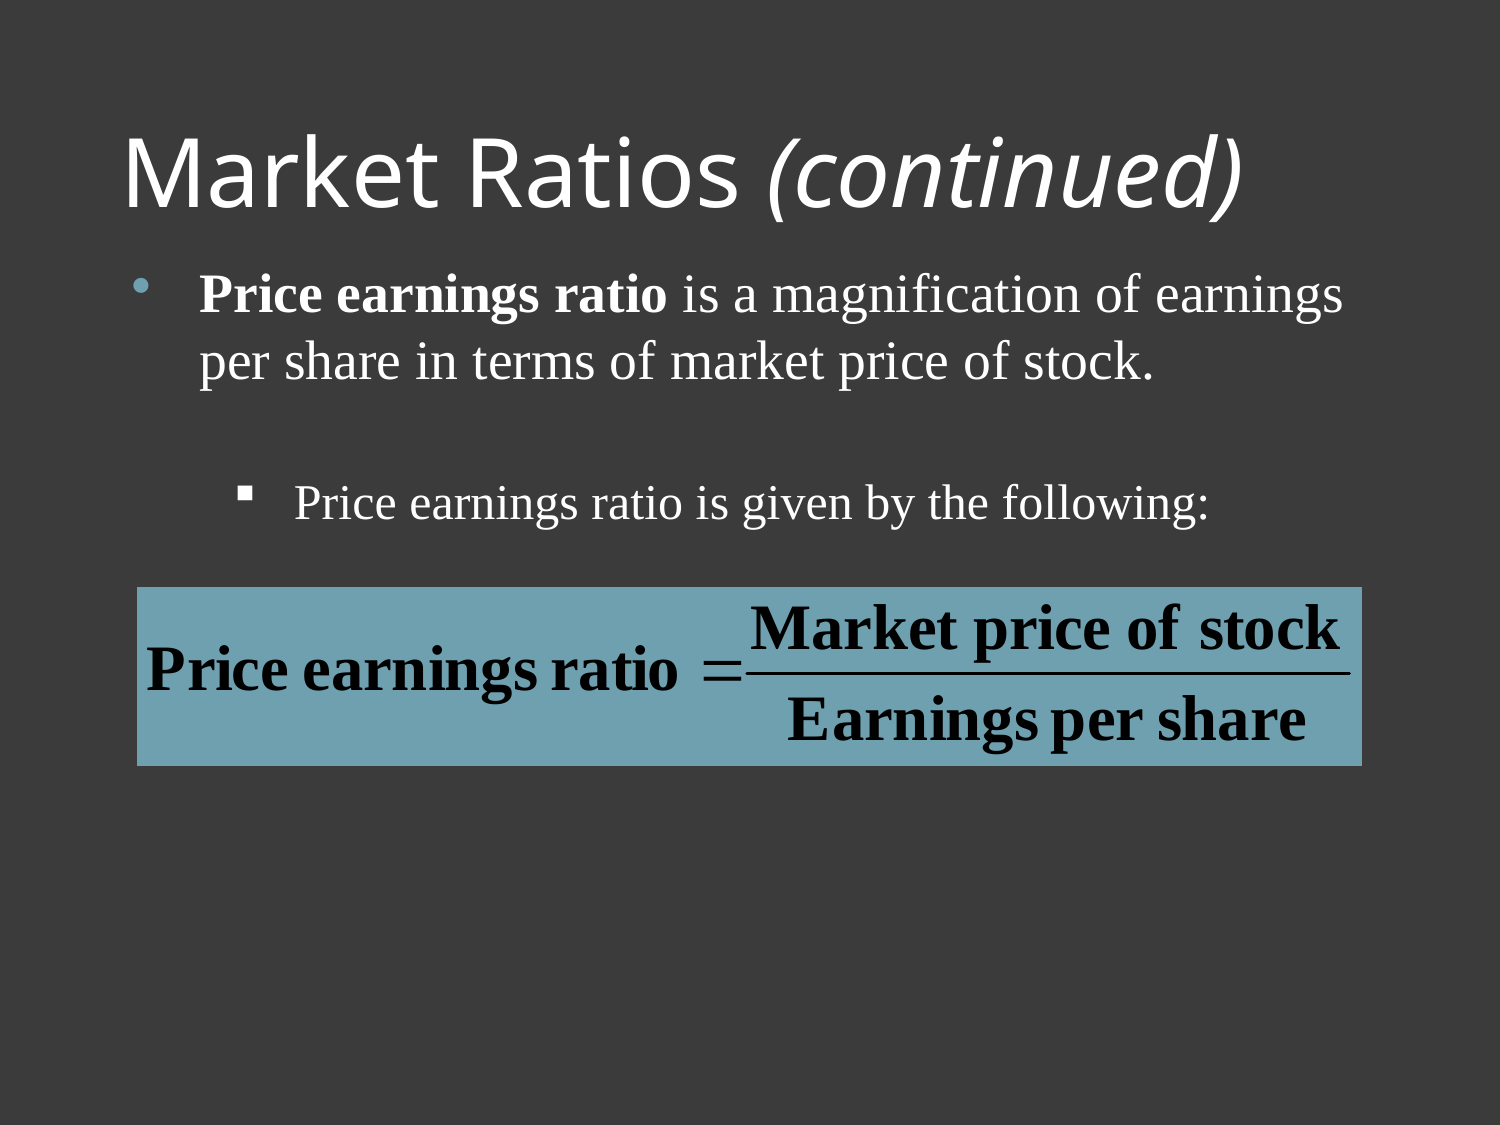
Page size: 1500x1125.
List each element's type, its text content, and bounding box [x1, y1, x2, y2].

title Market Ratios (continued) [112, 99, 1388, 238]
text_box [124, 462, 1363, 766]
list Price earnings ratio is a magnification of earnings per share in terms of market price of stock. [112, 249, 1388, 413]
